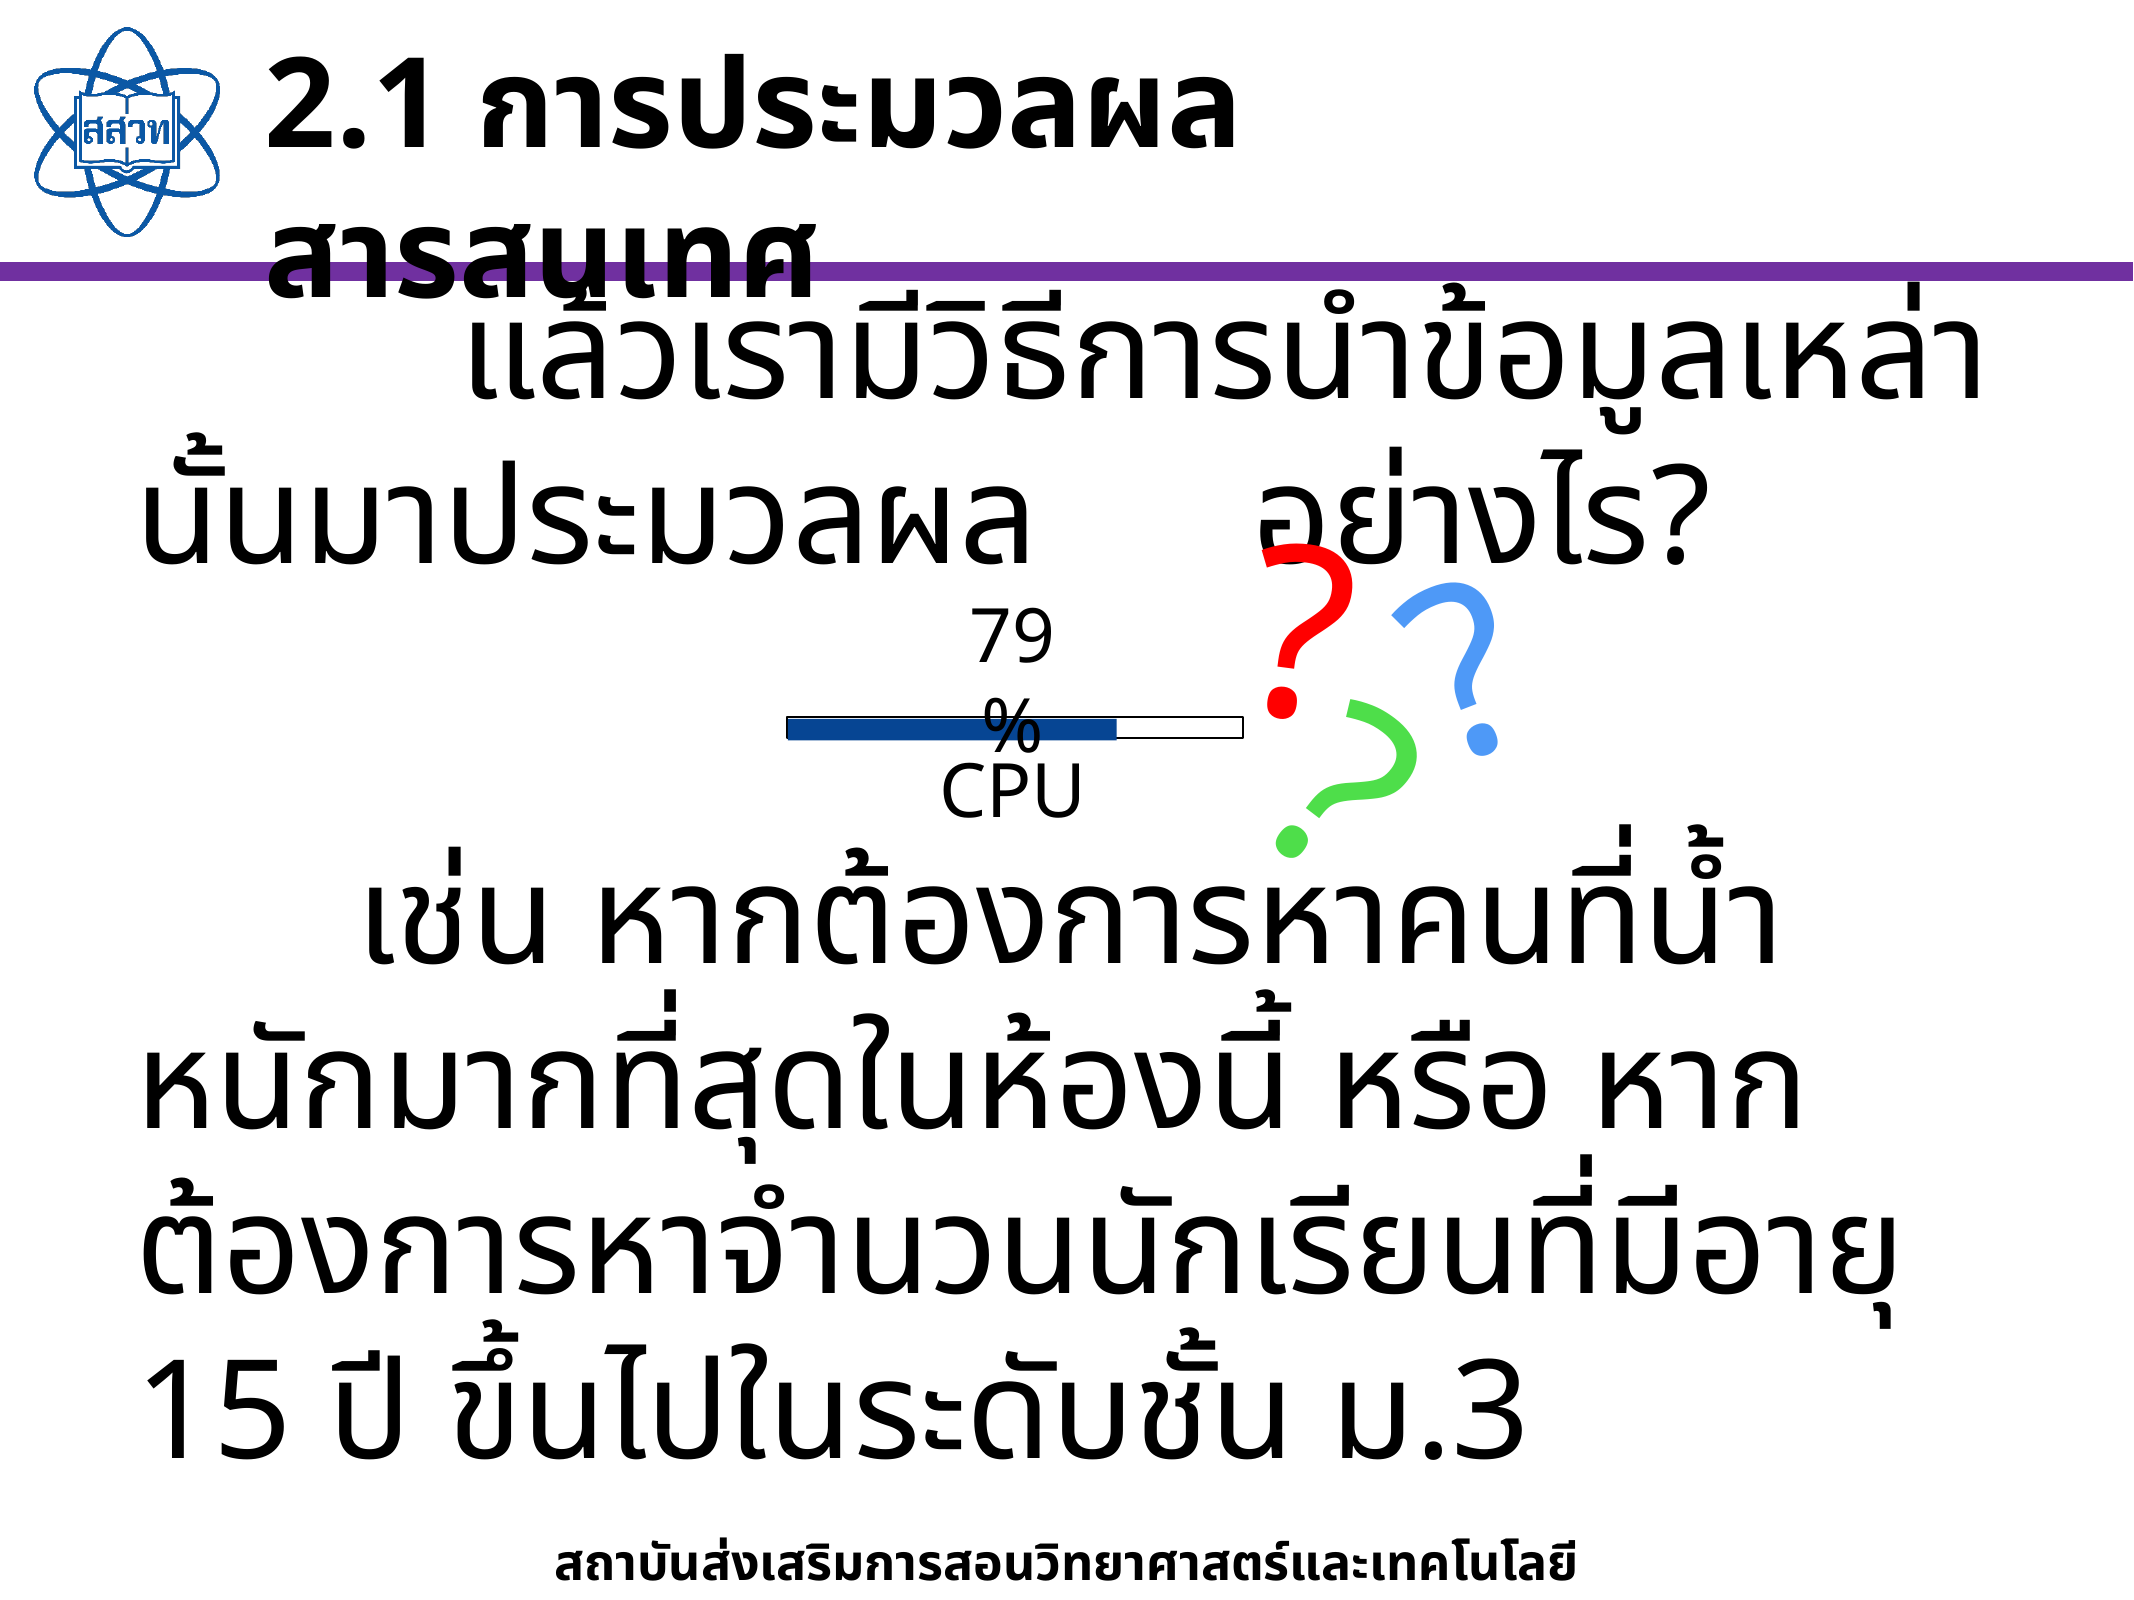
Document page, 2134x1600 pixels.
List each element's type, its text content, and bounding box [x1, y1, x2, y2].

picture [33, 27, 220, 237]
text_box 2.1 การประมวลผลสารสนเทศ [256, 88, 1550, 257]
text_box แล้วเรามีวิธีการนำข้อมูลเหล่านั้นมาประมวลผล อย่างไร? เช่น หากต้องการหาคนที่น้ำหนักมากที่สุดในห้องนี้ หรือ หากต้องการหาจำนวนนักเรียนที่มีอายุ 15 ปี ขึ้นไปในระดับชั้น ม.3 [126, 283, 1999, 1466]
text_box สถาบันส่งเสริมการสอนวิทยาศาสตร์และเทคโนโลยี [0, 1522, 2134, 1589]
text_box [786, 478, 1648, 997]
